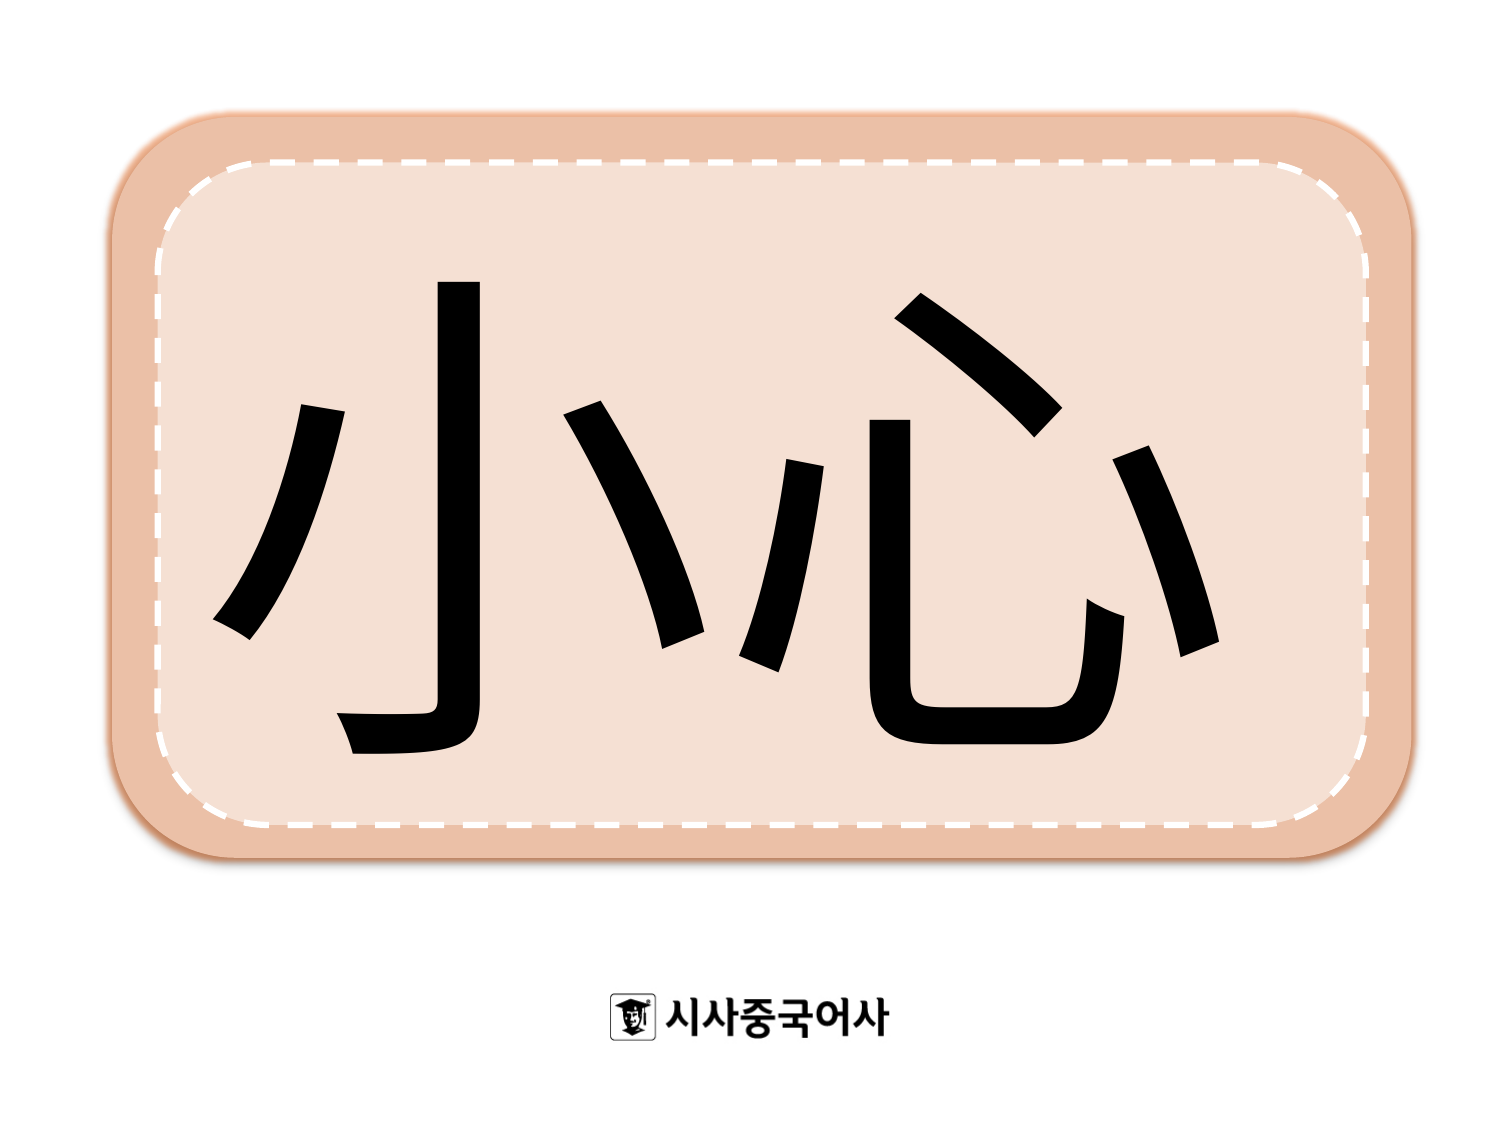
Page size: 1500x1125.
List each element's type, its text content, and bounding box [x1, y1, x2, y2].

picture [602, 987, 898, 1047]
text_box [162, 160, 1371, 824]
text_box 小心 [171, 172, 1380, 836]
